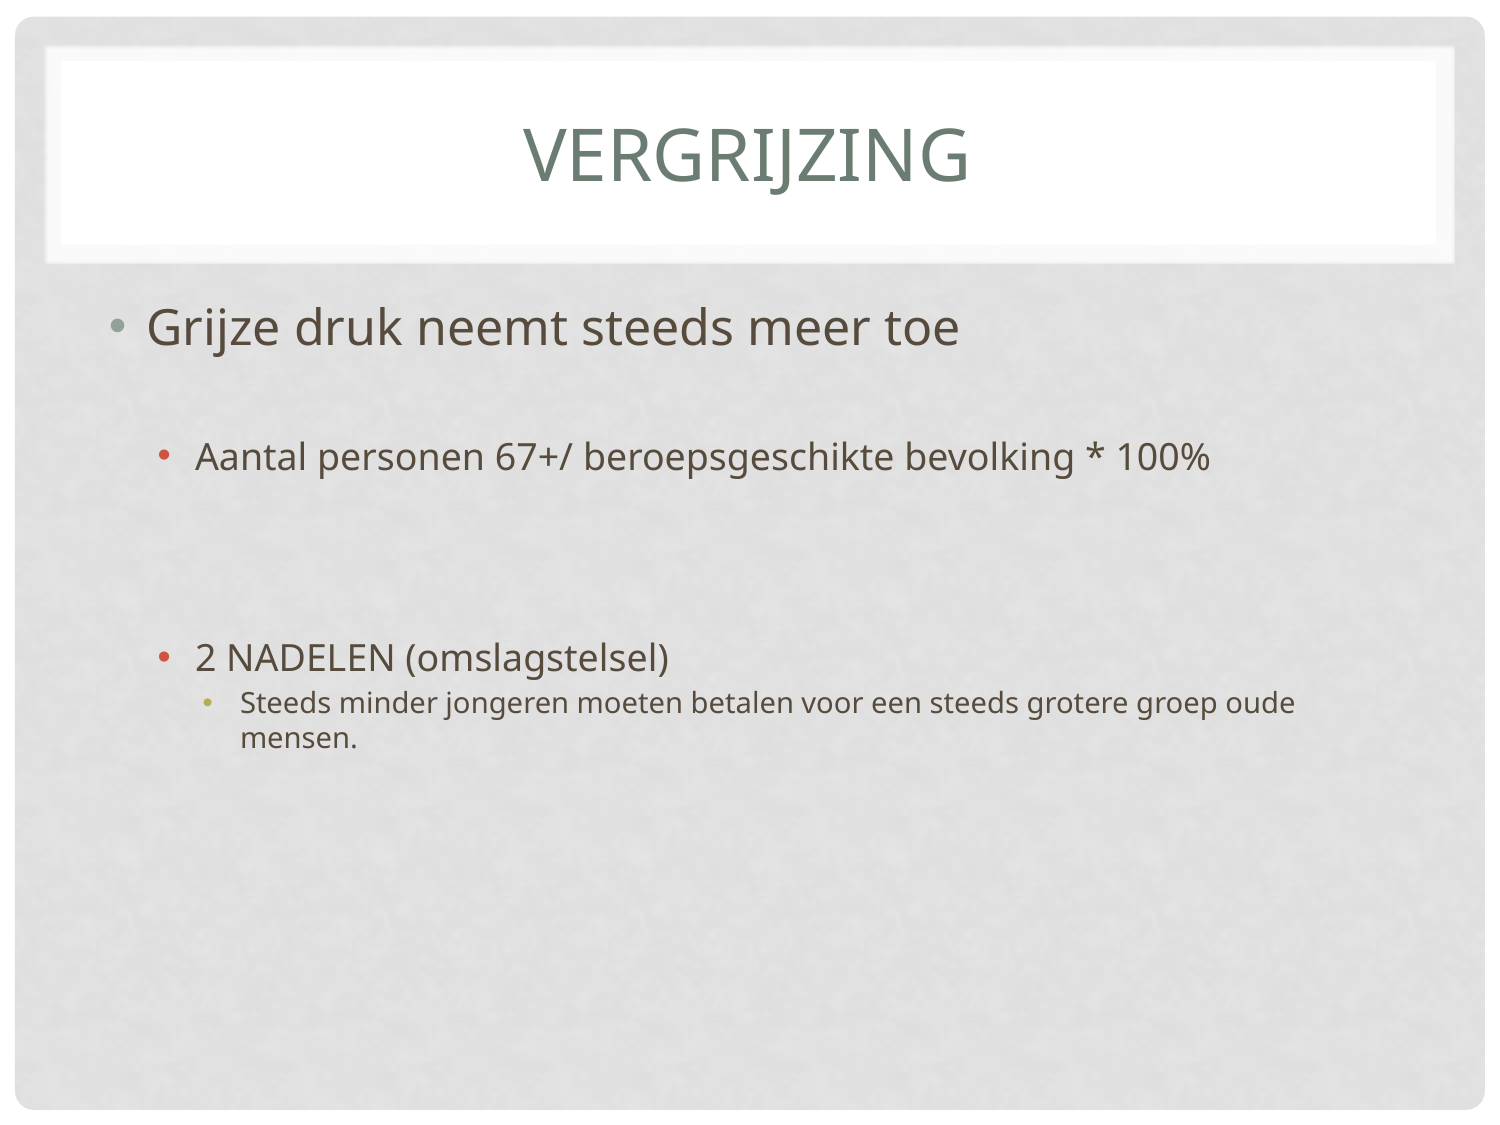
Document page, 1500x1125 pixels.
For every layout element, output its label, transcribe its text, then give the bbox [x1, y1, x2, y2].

title Vergrijzing [69, 66, 1425, 238]
list Grijze druk neemt steeds meer toe Aantal personen 67+/ beroepsgeschikte bevolking * 100% 2 NADELEN (omslagstelsel) Steeds minder jongeren moeten betalen voor een steeds grotere groep oude mensen. [75, 287, 1425, 1005]
